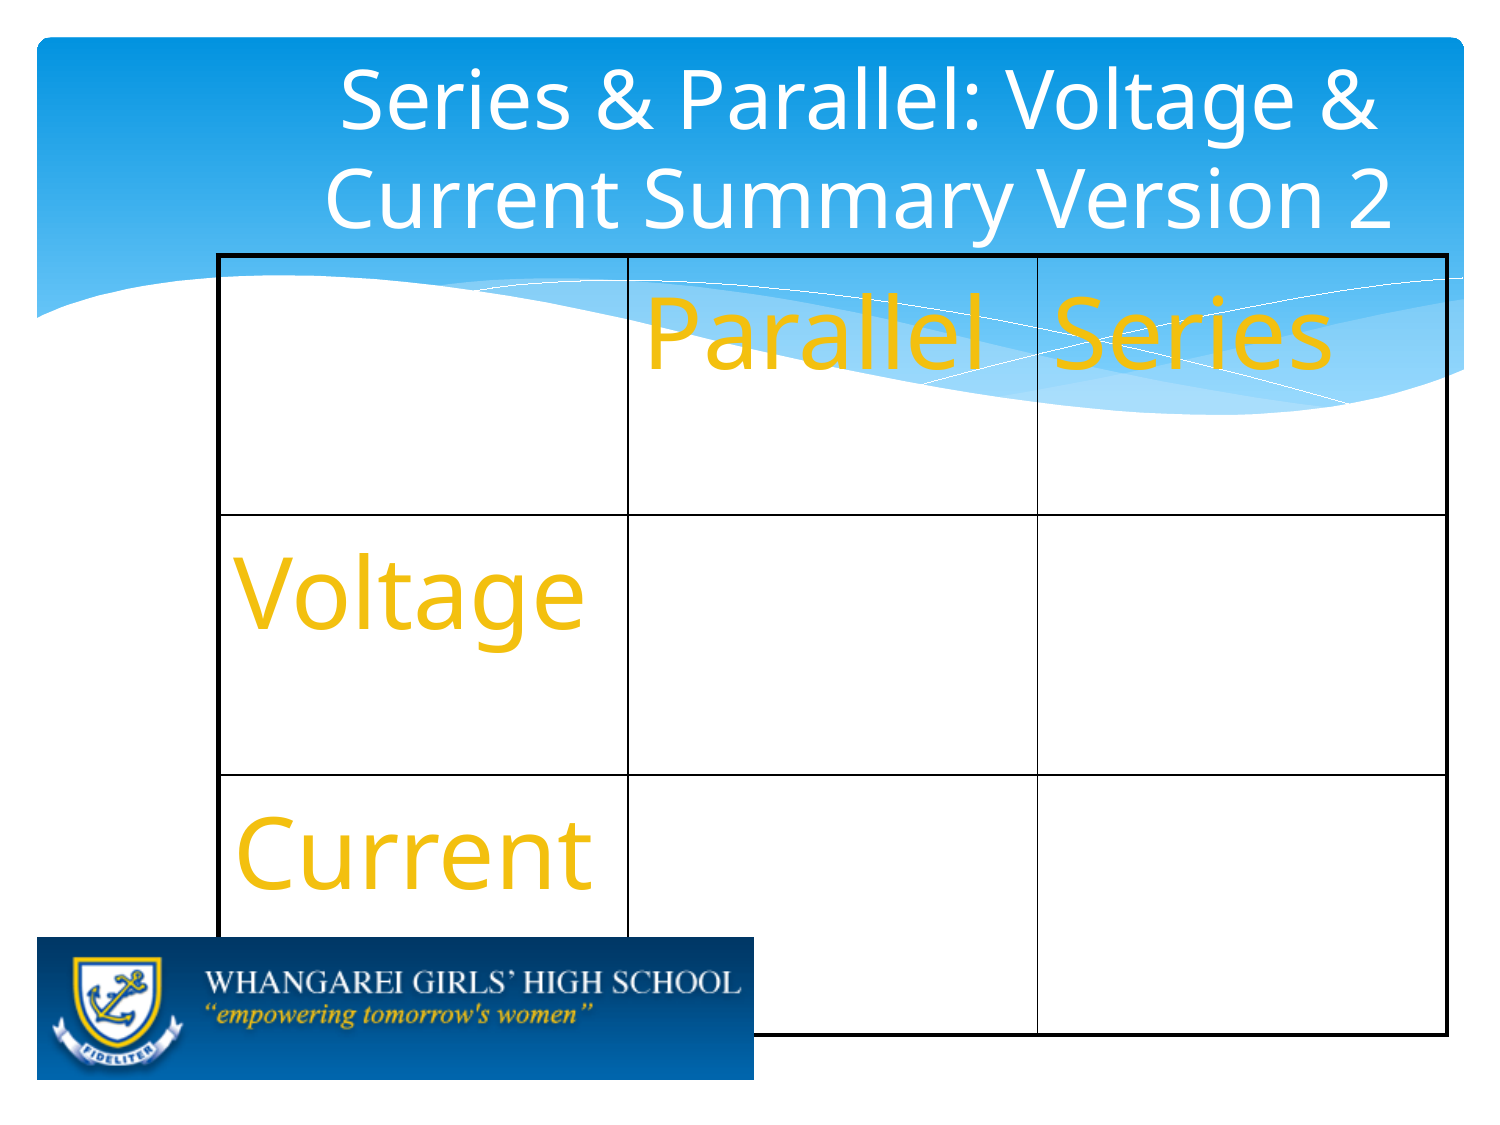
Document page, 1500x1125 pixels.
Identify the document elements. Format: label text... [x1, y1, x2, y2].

table_header Parallel [629, 258, 1037, 514]
table_cell [1038, 516, 1445, 774]
table_header Series [1038, 258, 1445, 514]
table_cell Current [221, 776, 627, 935]
table_cell [629, 516, 1037, 774]
table_cell Voltage [221, 516, 627, 774]
table_cell [1038, 776, 1445, 1033]
table_header [221, 258, 627, 514]
table_cell [629, 776, 1037, 1033]
title Series & Parallel: Voltage & Current Summary Version 2 [253, 37, 1466, 255]
picture [37, 937, 754, 1080]
